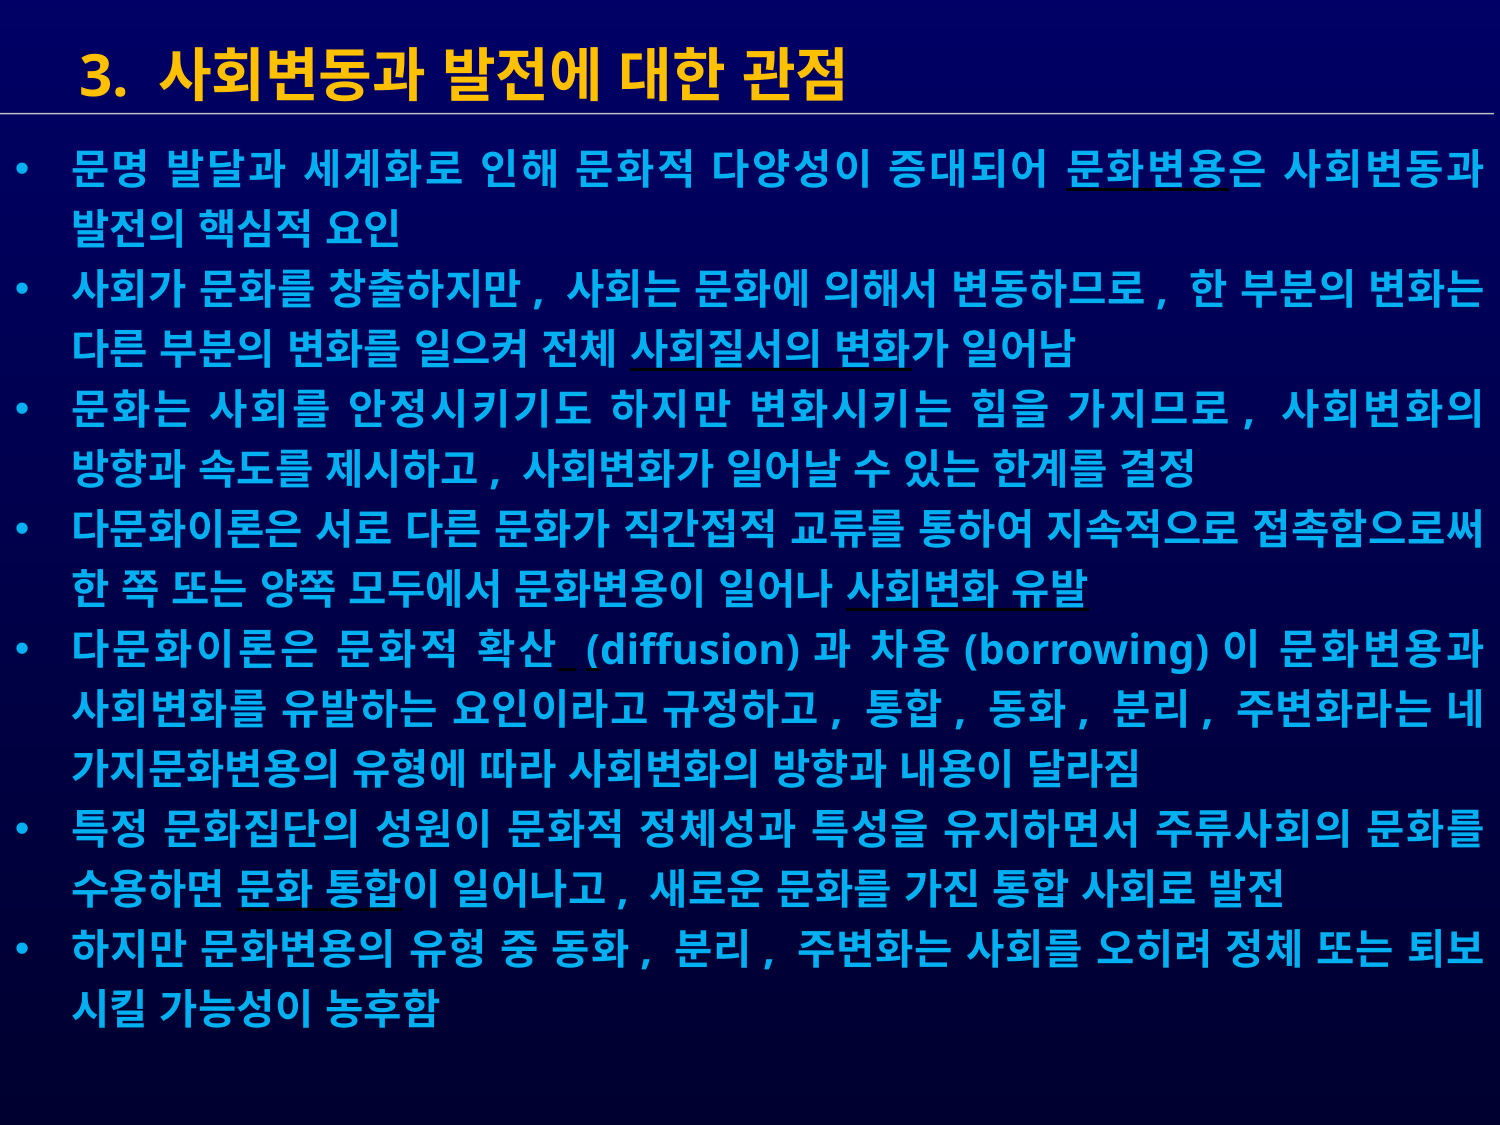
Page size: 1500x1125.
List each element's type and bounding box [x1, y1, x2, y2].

text_box [0, 30, 1500, 1042]
